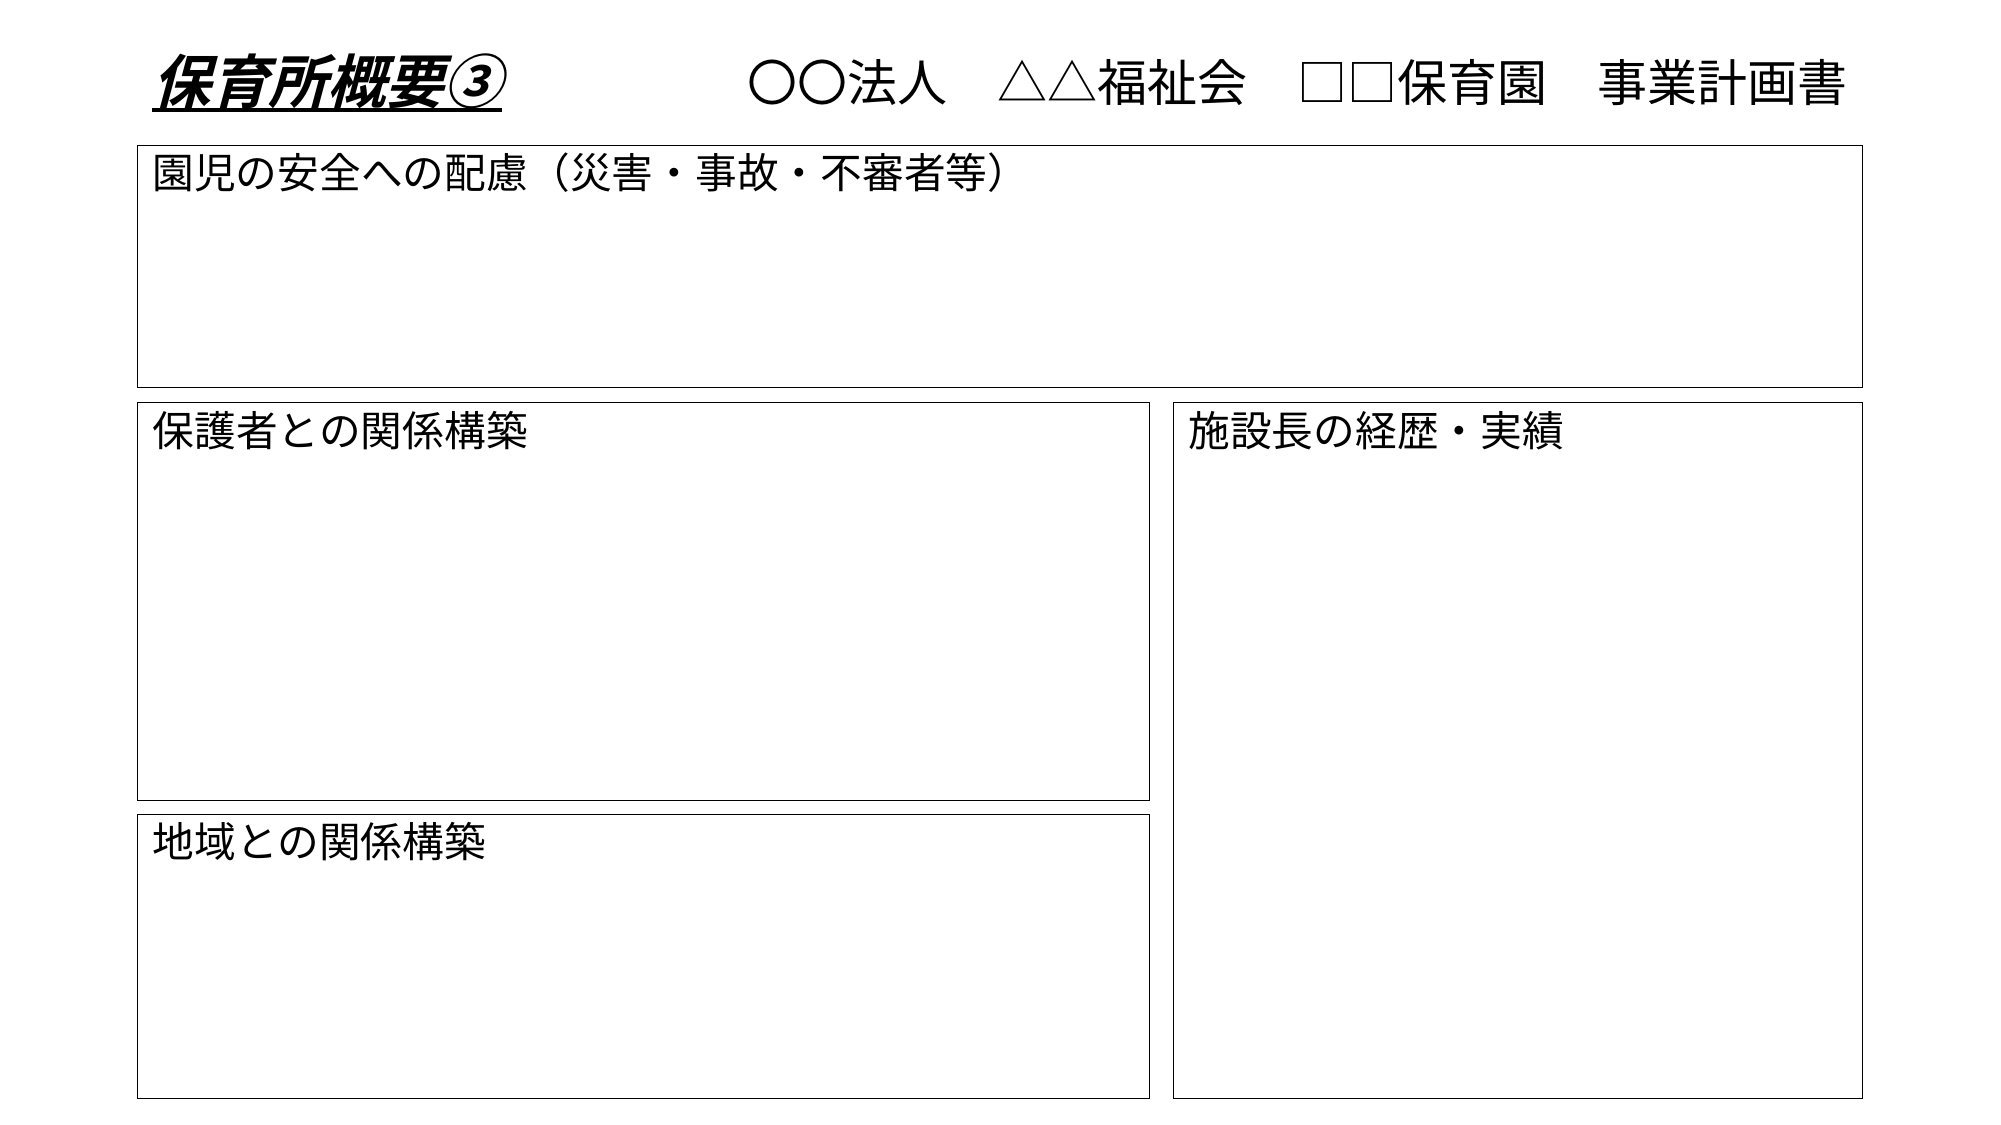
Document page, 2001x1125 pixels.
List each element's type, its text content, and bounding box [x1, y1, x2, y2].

title 〇〇法人 △△福祉会 □□保育園 事業計画書 [456, 24, 1863, 146]
text_box 保育所概要➂ [137, 24, 456, 146]
list 園児の安全への配慮（災害・事故・不審者等） [137, 146, 1863, 388]
text_box 地域との関係構築 [137, 814, 1150, 1099]
text_box 保護者との関係構築 [137, 402, 1150, 801]
text_box 施設長の経歴・実績 [1173, 402, 1863, 1099]
